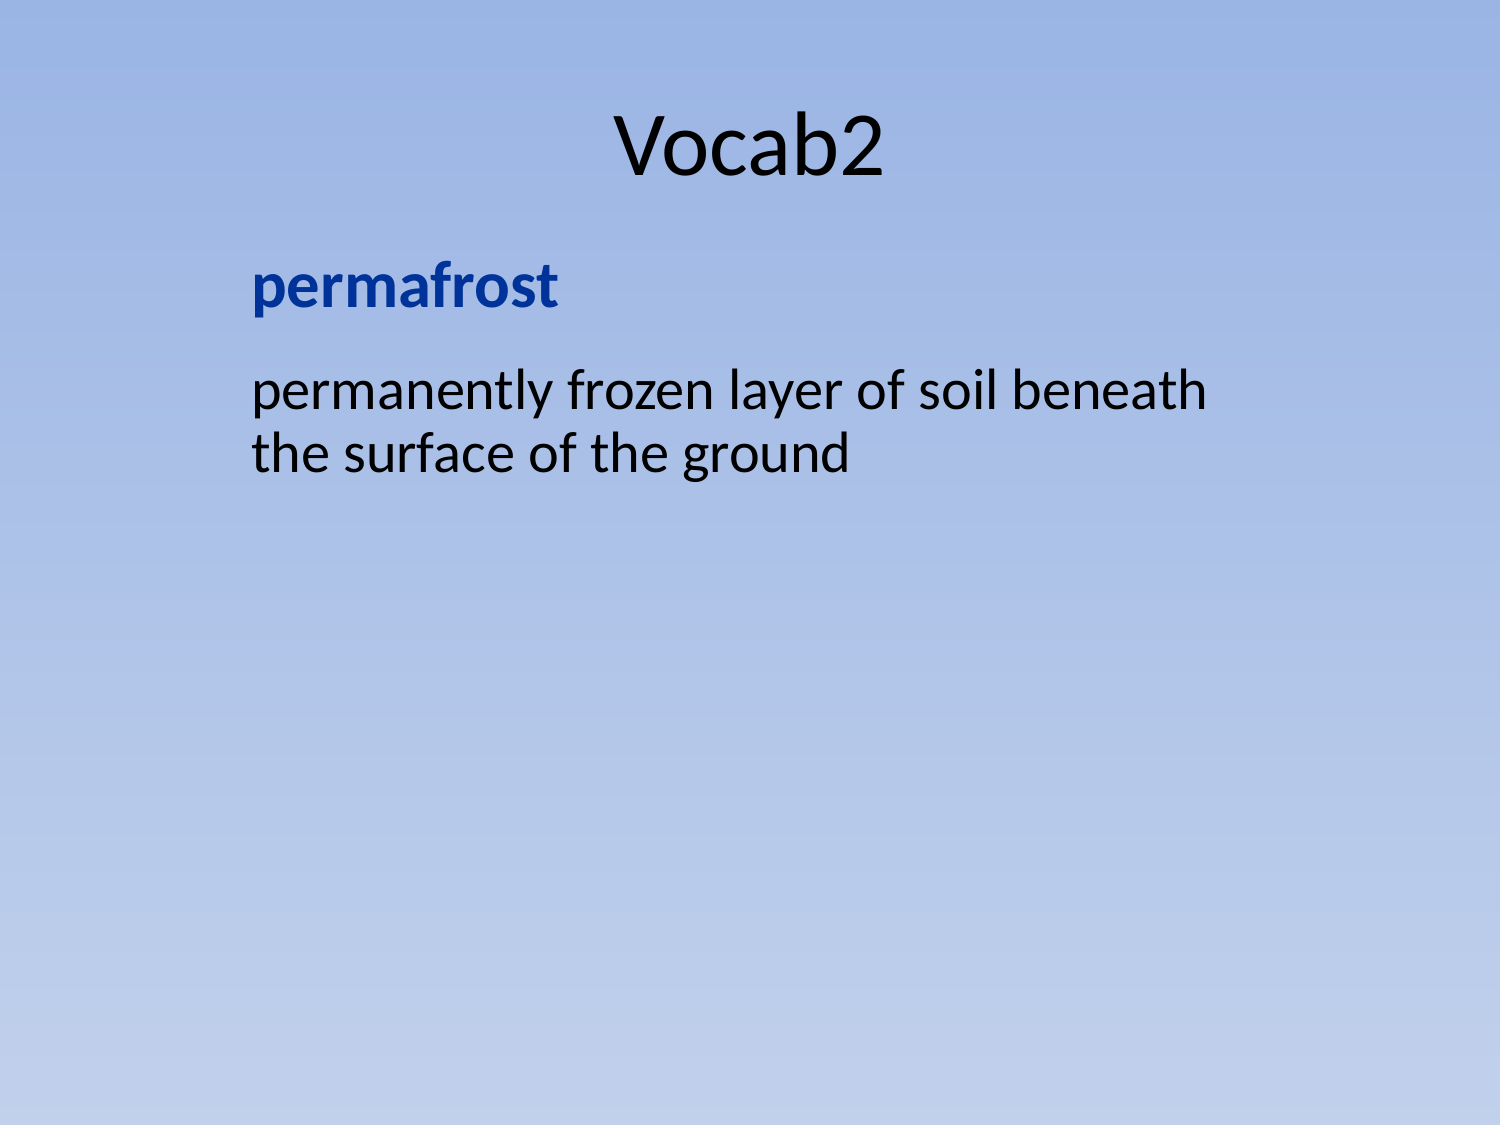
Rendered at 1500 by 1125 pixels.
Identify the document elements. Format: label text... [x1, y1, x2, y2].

text_box permafrost permanently frozen layer of soil beneath the surface of the ground [236, 242, 1251, 493]
title Vocab2 [75, 45, 1425, 233]
